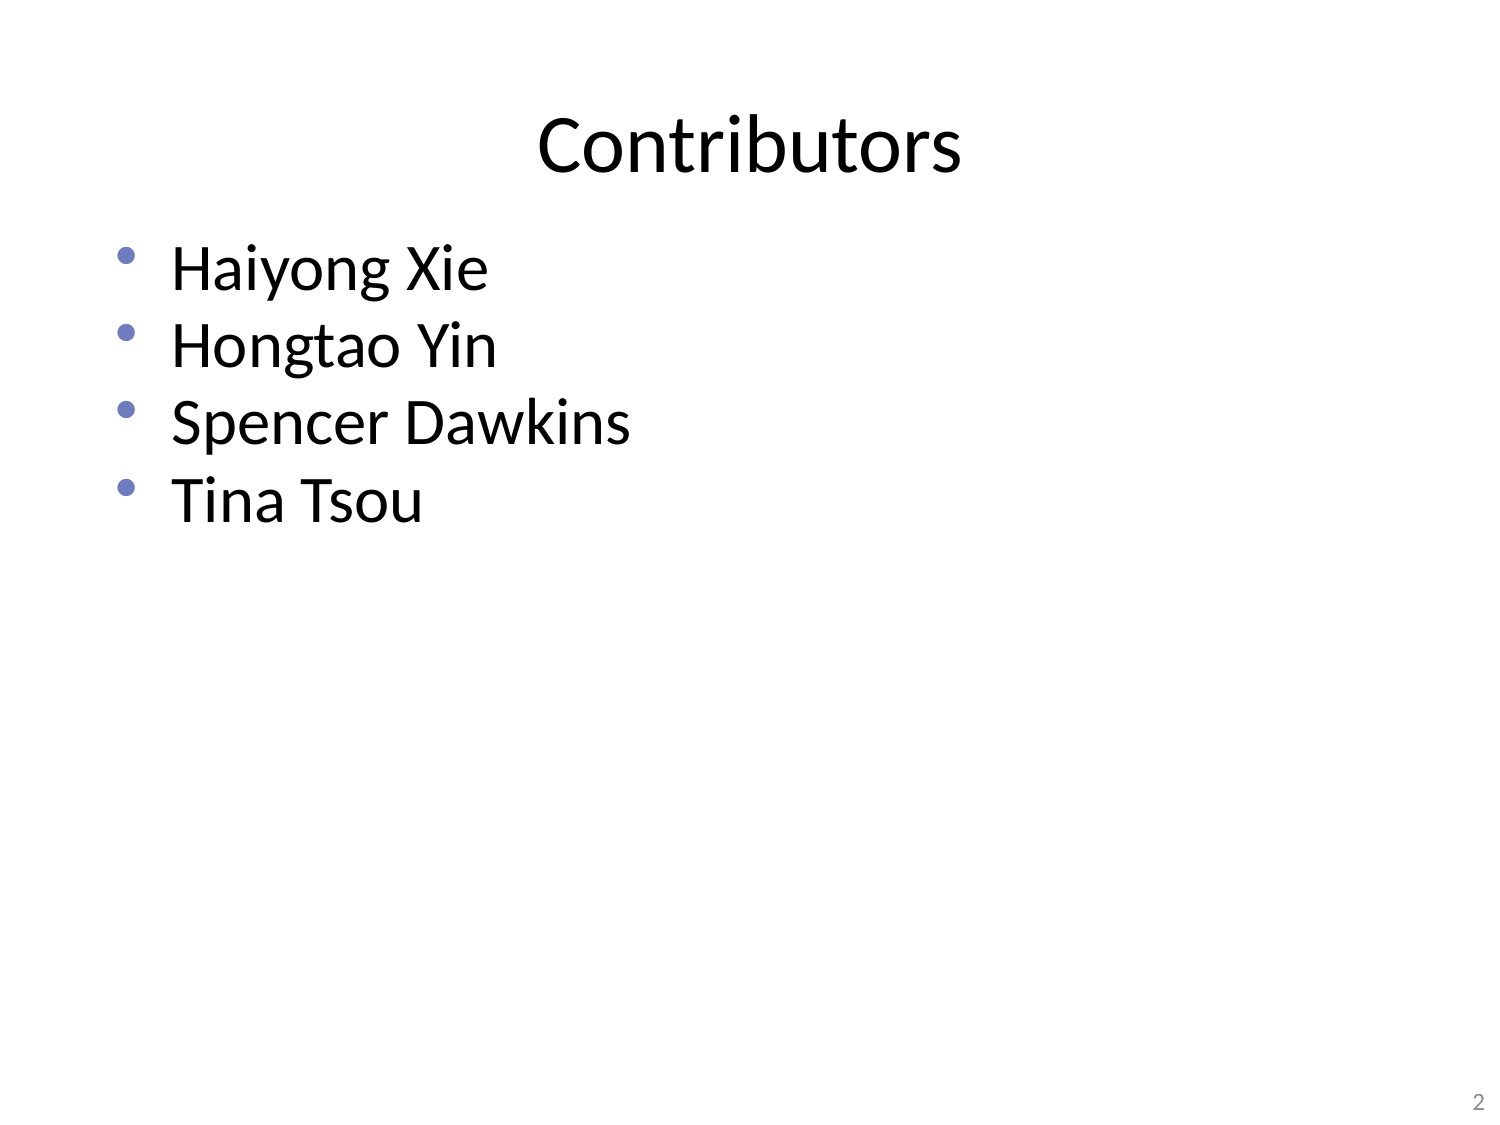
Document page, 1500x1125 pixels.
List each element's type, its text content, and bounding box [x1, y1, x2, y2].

title Contributors [75, 45, 1425, 233]
text_box Haiyong Xie Hongtao Yin Spencer Dawkins Tina Tsou [100, 231, 1176, 1031]
slide_number 2 [1187, 1074, 1500, 1125]
